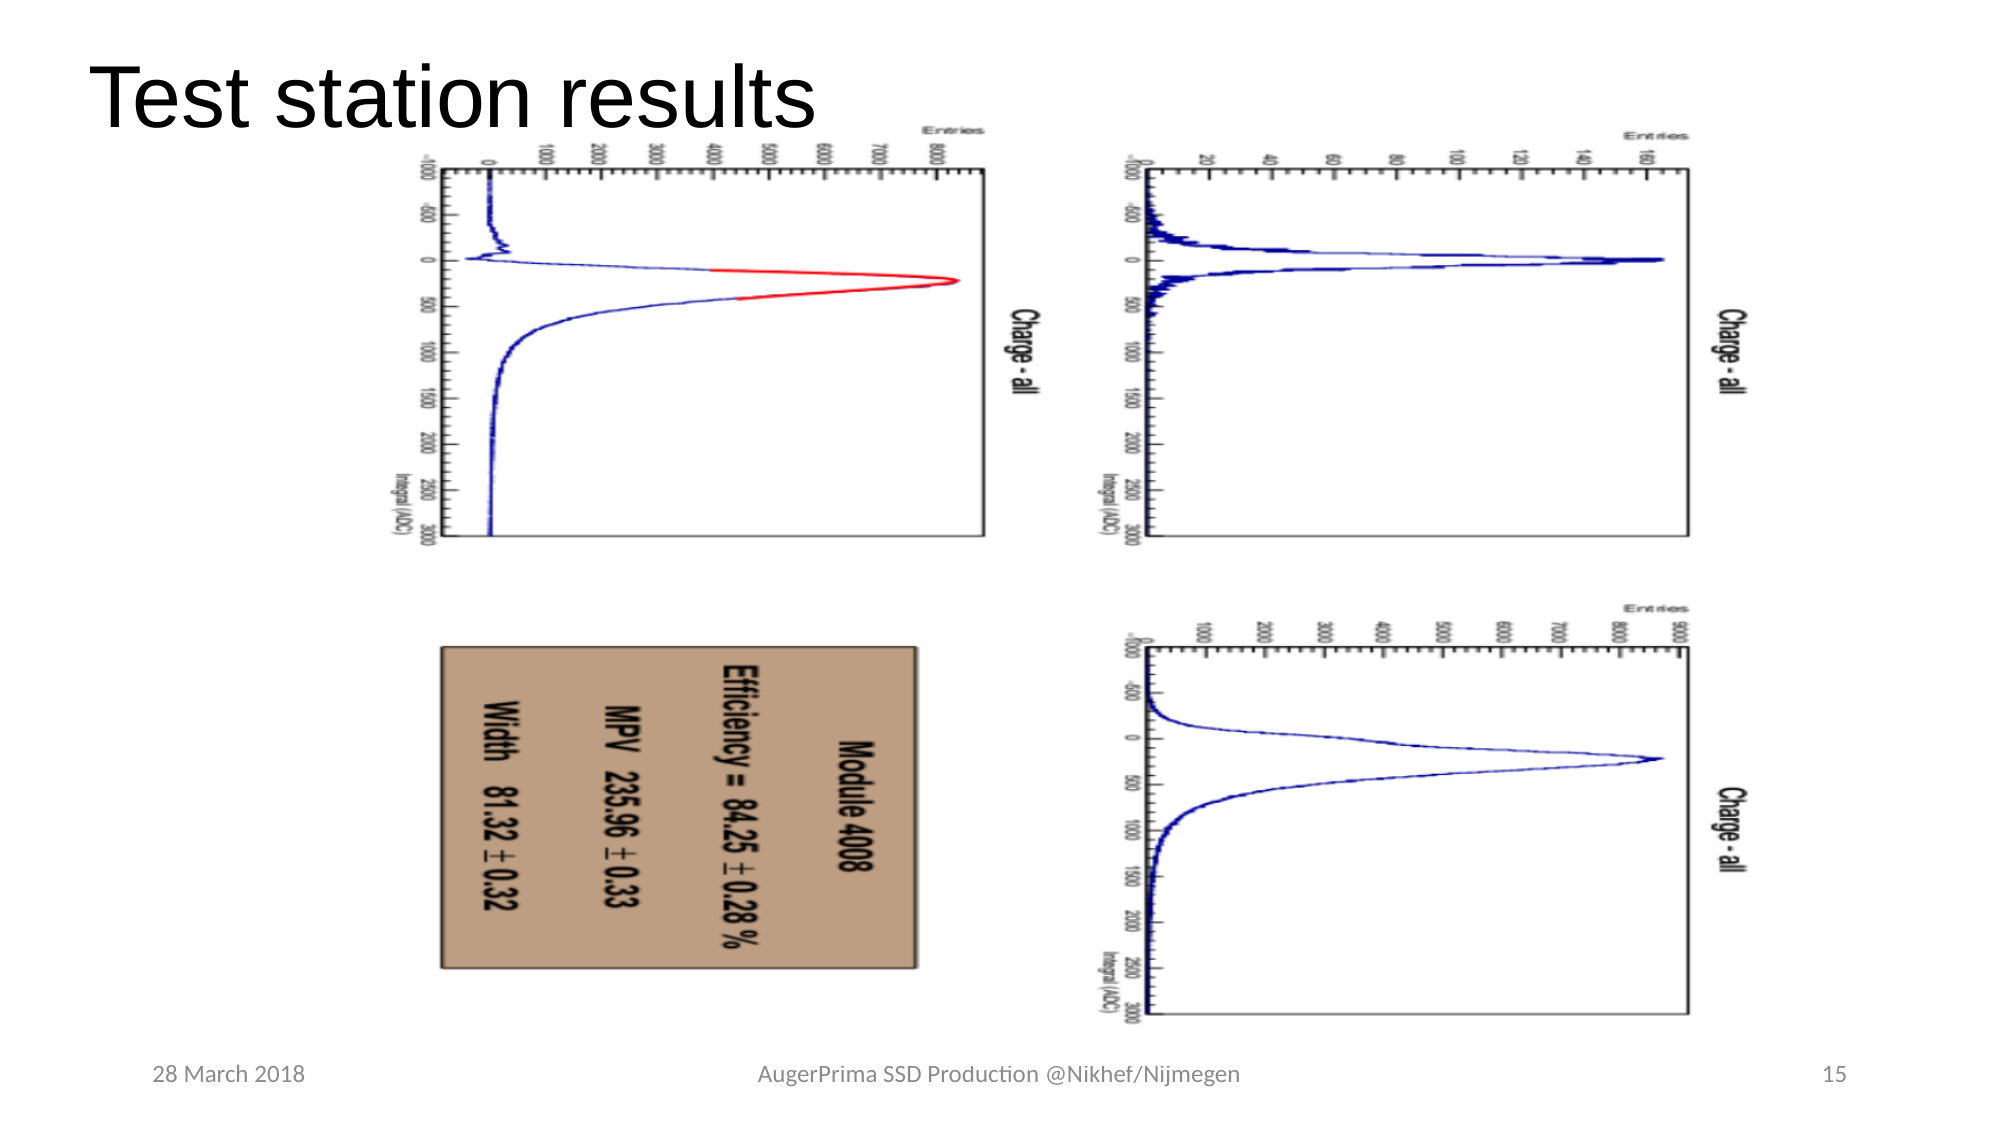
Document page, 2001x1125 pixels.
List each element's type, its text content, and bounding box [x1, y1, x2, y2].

title Test station results [1544, 43, 1949, 154]
picture [591, 0, 1544, 1125]
title Test station results [73, 43, 591, 154]
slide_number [137, 1042, 588, 1103]
slide_number 15 [1544, 1042, 1863, 1103]
